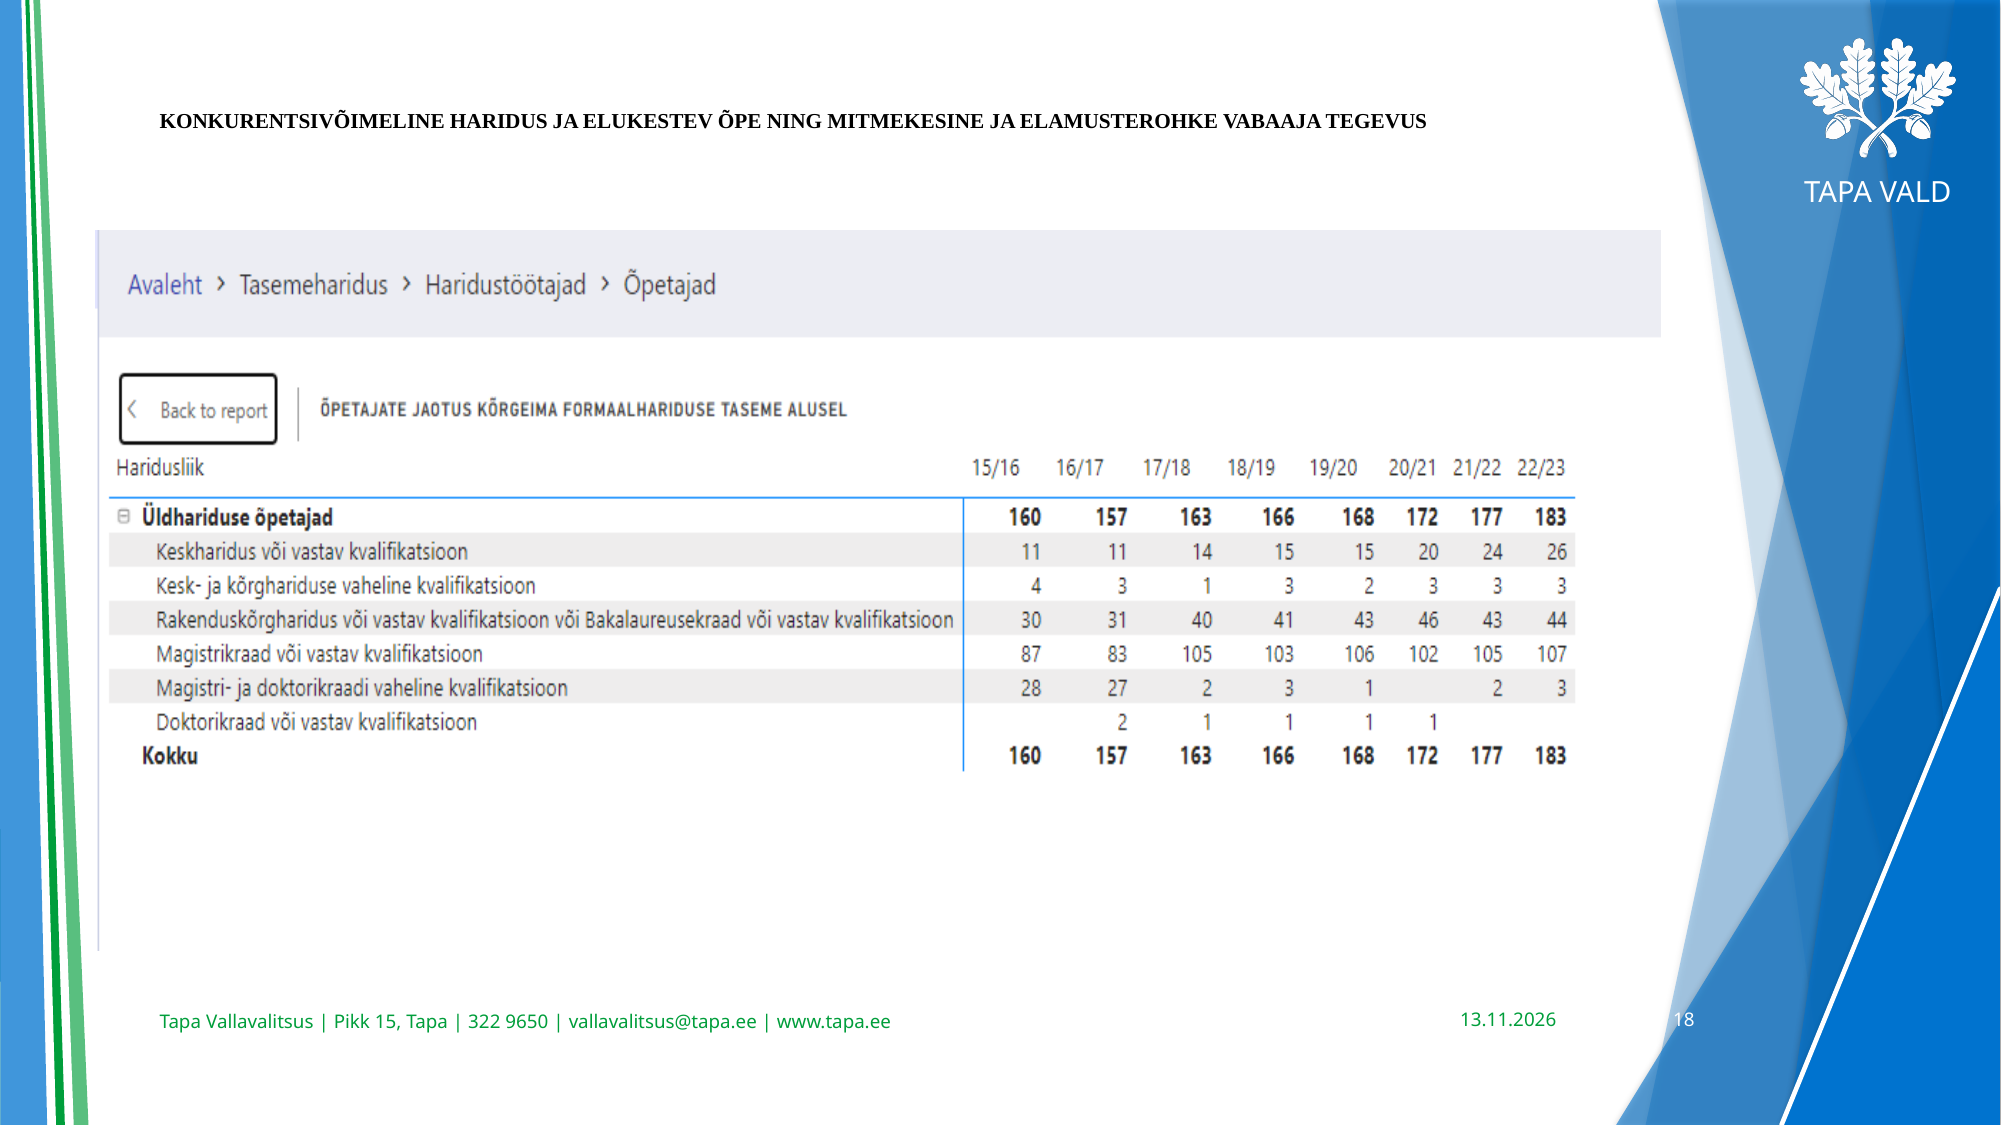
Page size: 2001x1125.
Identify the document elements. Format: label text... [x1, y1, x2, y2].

picture [1800, 38, 1956, 158]
title KONKURENTSIVÕIMELINE HARIDUS JA ELUKESTEV ÕPE NING MITMEKESINE JA ELAMUSTEROHKE VABAAJA TEGEVUS [144, 99, 1710, 193]
footer Tapa Vallavalitsus | Pikk 15, Tapa | 322 9650 | vallavalitsus@tapa.ee | www.tapa.ee [144, 992, 1396, 1053]
slide_number 18 [1597, 990, 1710, 1051]
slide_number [1421, 990, 1572, 1051]
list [95, 230, 1662, 952]
